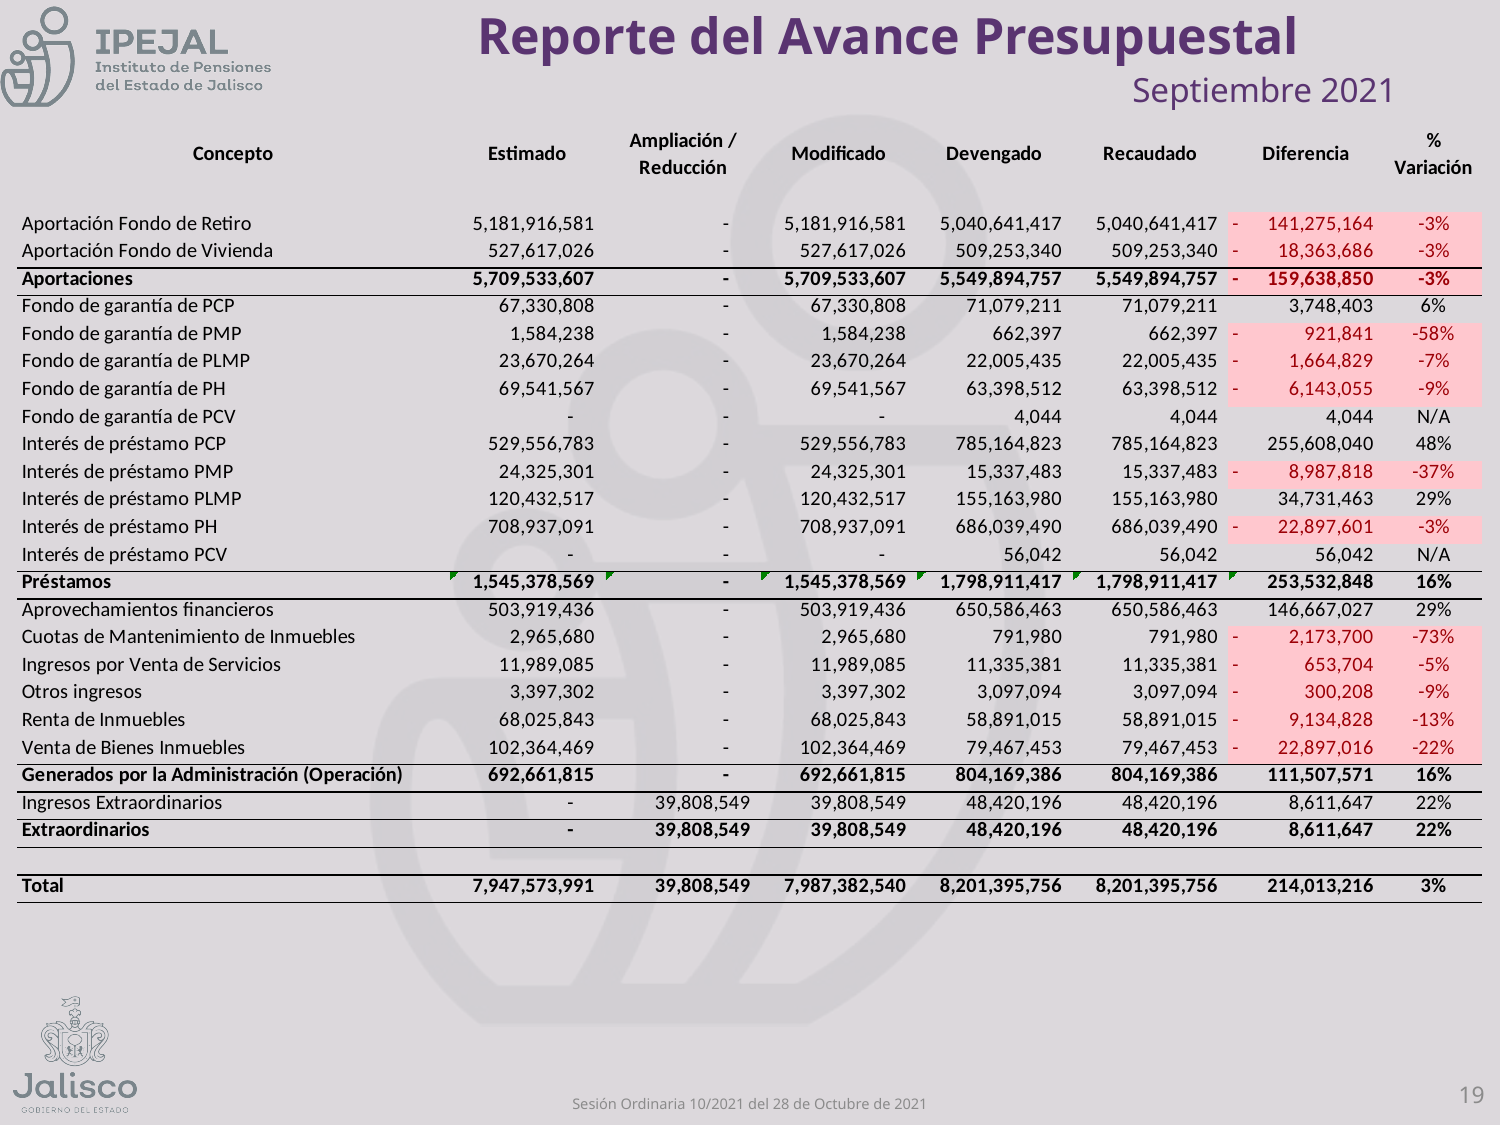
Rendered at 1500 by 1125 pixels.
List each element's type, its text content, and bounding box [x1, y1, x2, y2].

text_box Reporte del Avance Presupuestal [277, 4, 1500, 130]
footer Sesión Ordinaria 10/2021 del 28 de Octubre de 2021 [472, 1074, 1028, 1125]
slide_number 19 [1411, 1066, 1500, 1125]
text_box Septiembre 2021 [276, 61, 1412, 117]
picture [0, 988, 166, 1125]
picture [0, 6, 271, 107]
picture [16, 128, 1484, 905]
